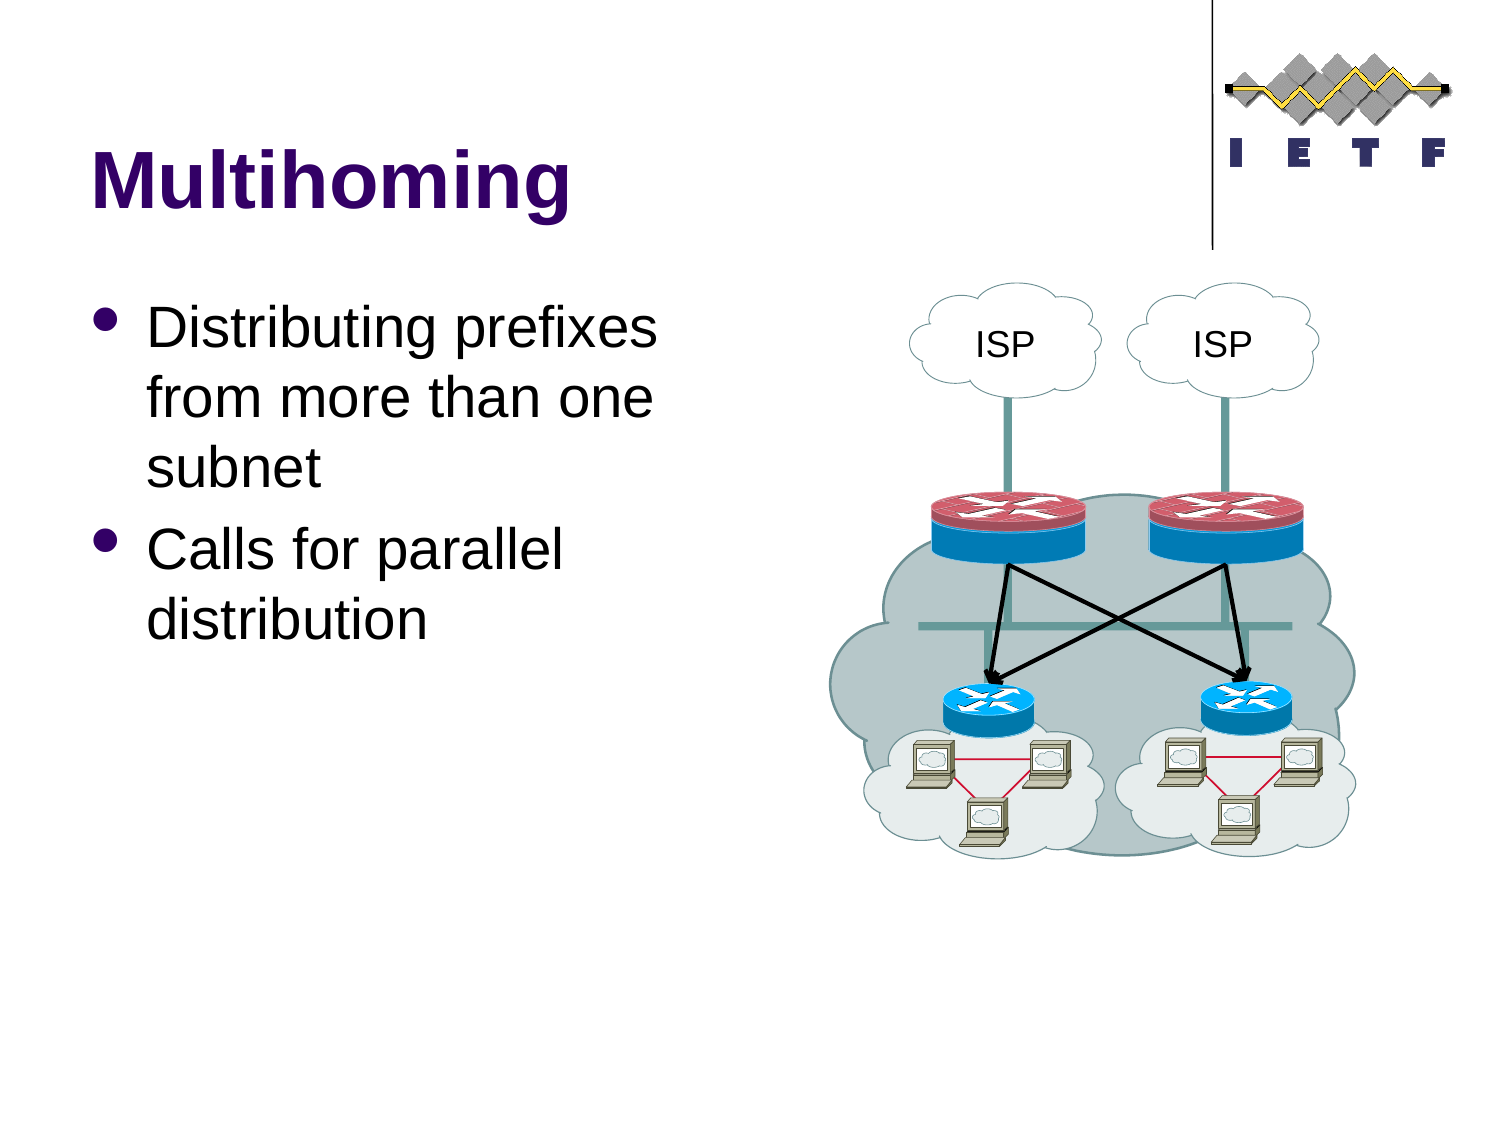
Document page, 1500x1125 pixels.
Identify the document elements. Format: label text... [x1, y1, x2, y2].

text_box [1007, 564, 1247, 682]
picture [908, 281, 1103, 400]
picture [827, 491, 1358, 861]
picture [1125, 281, 1321, 400]
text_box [988, 564, 1005, 684]
title Multihoming [74, 19, 1201, 233]
picture [1212, 37, 1463, 181]
list Distributing prefixes from more than one subnet Calls for parallel distribution [74, 281, 738, 1006]
